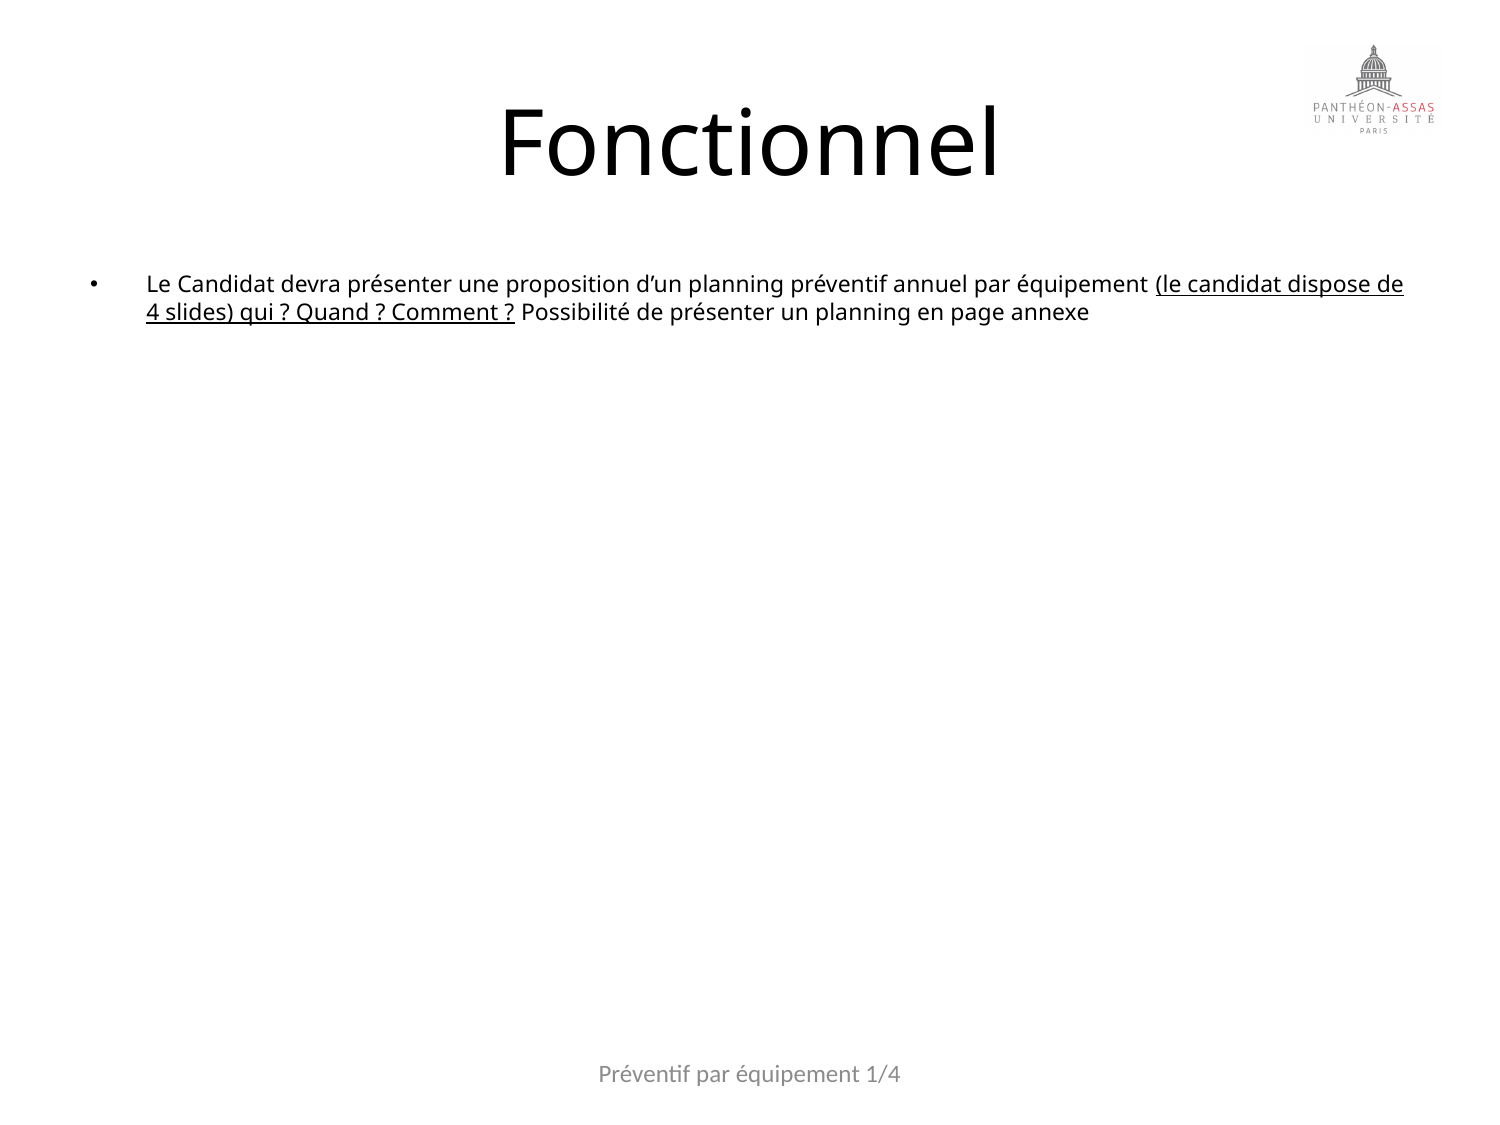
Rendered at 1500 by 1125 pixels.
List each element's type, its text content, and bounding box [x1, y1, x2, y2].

picture [1304, 44, 1443, 134]
footer Préventif par équipement 1/4 [512, 1042, 988, 1103]
list Le Candidat devra présenter une proposition d’un planning préventif annuel par équipement (le candidat dispose de 4 slides) qui ? Quand ? Comment ? Possibilité de présenter un planning en page annexe [75, 262, 1425, 1005]
title Fonctionnel [75, 45, 1425, 233]
